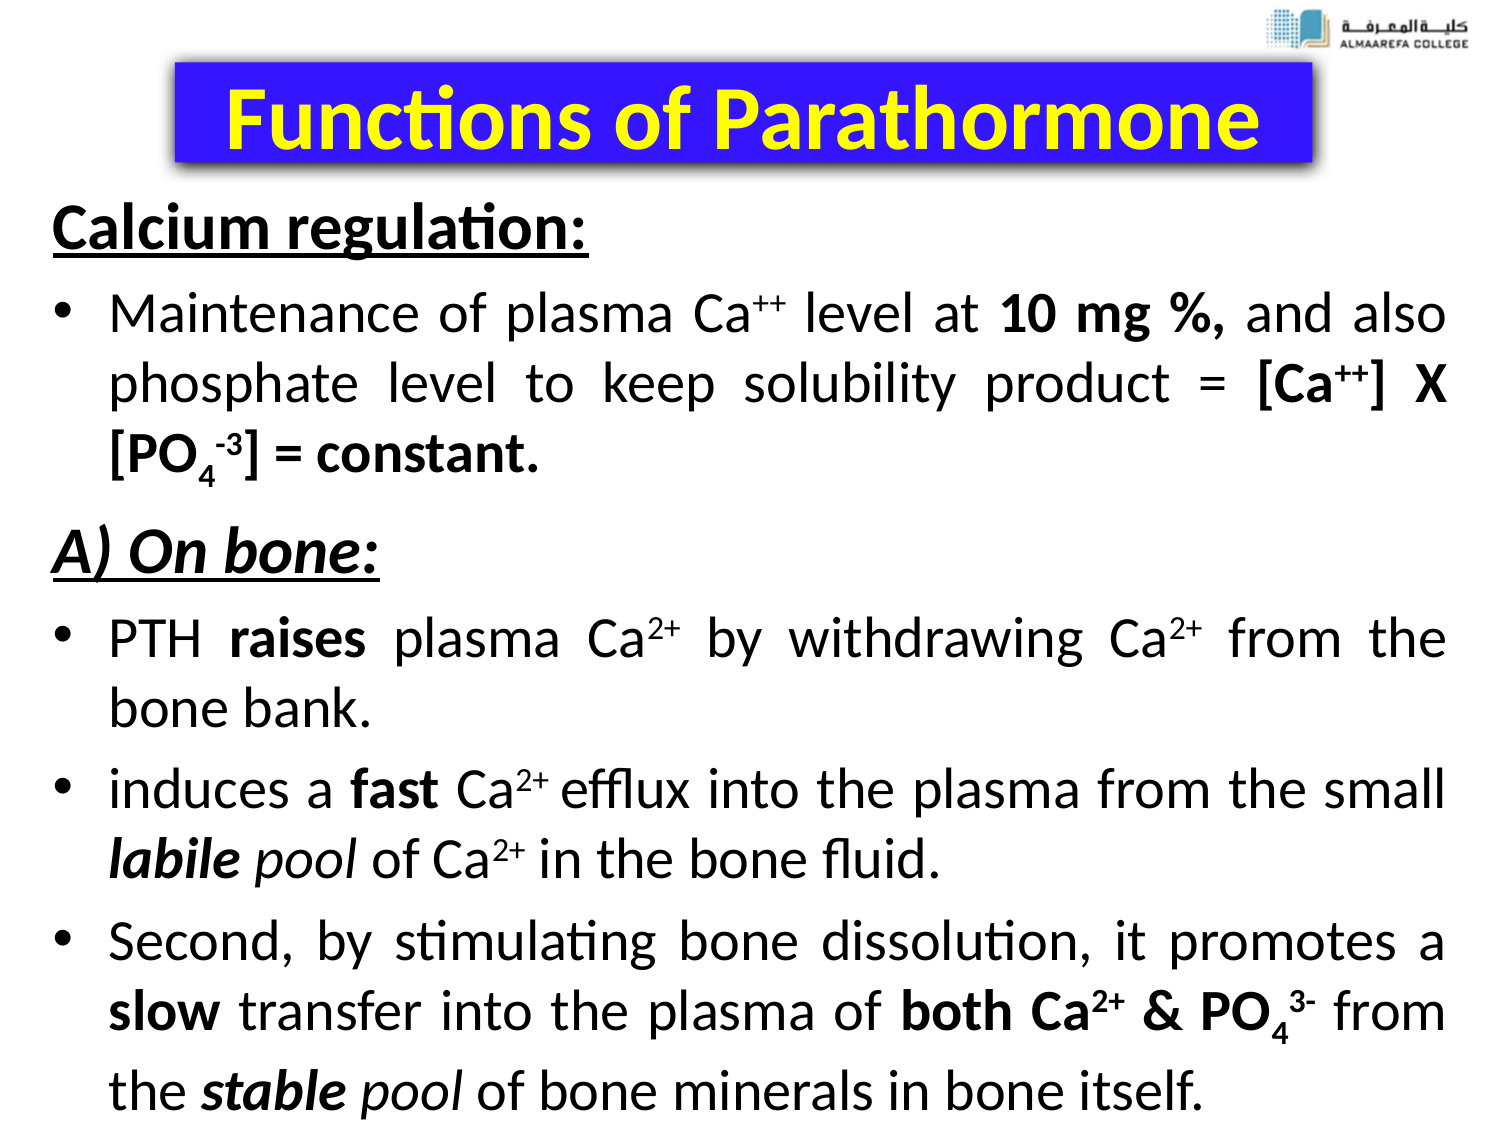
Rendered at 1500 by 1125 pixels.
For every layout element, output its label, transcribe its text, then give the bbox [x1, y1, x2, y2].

list Calcium regulation: Maintenance of plasma Ca++ level at 10 mg %, and also phosphate level to keep solubility product = [Ca++] X [PO4-3] = constant. A) On bone: PTH raises plasma Ca2+ by withdrawing Ca2+ from the bone bank. induces a fast Ca2+ efflux into the plasma from the small labile pool of Ca2+ in the bone fluid. Second, by stimulating bone dissolution, it promotes a slow transfer into the plasma of both Ca2+ & PO43- from the stable pool of bone minerals in bone itself. [37, 174, 1463, 1125]
title Functions of Parathormone [174, 62, 1313, 163]
picture [1262, 0, 1473, 65]
